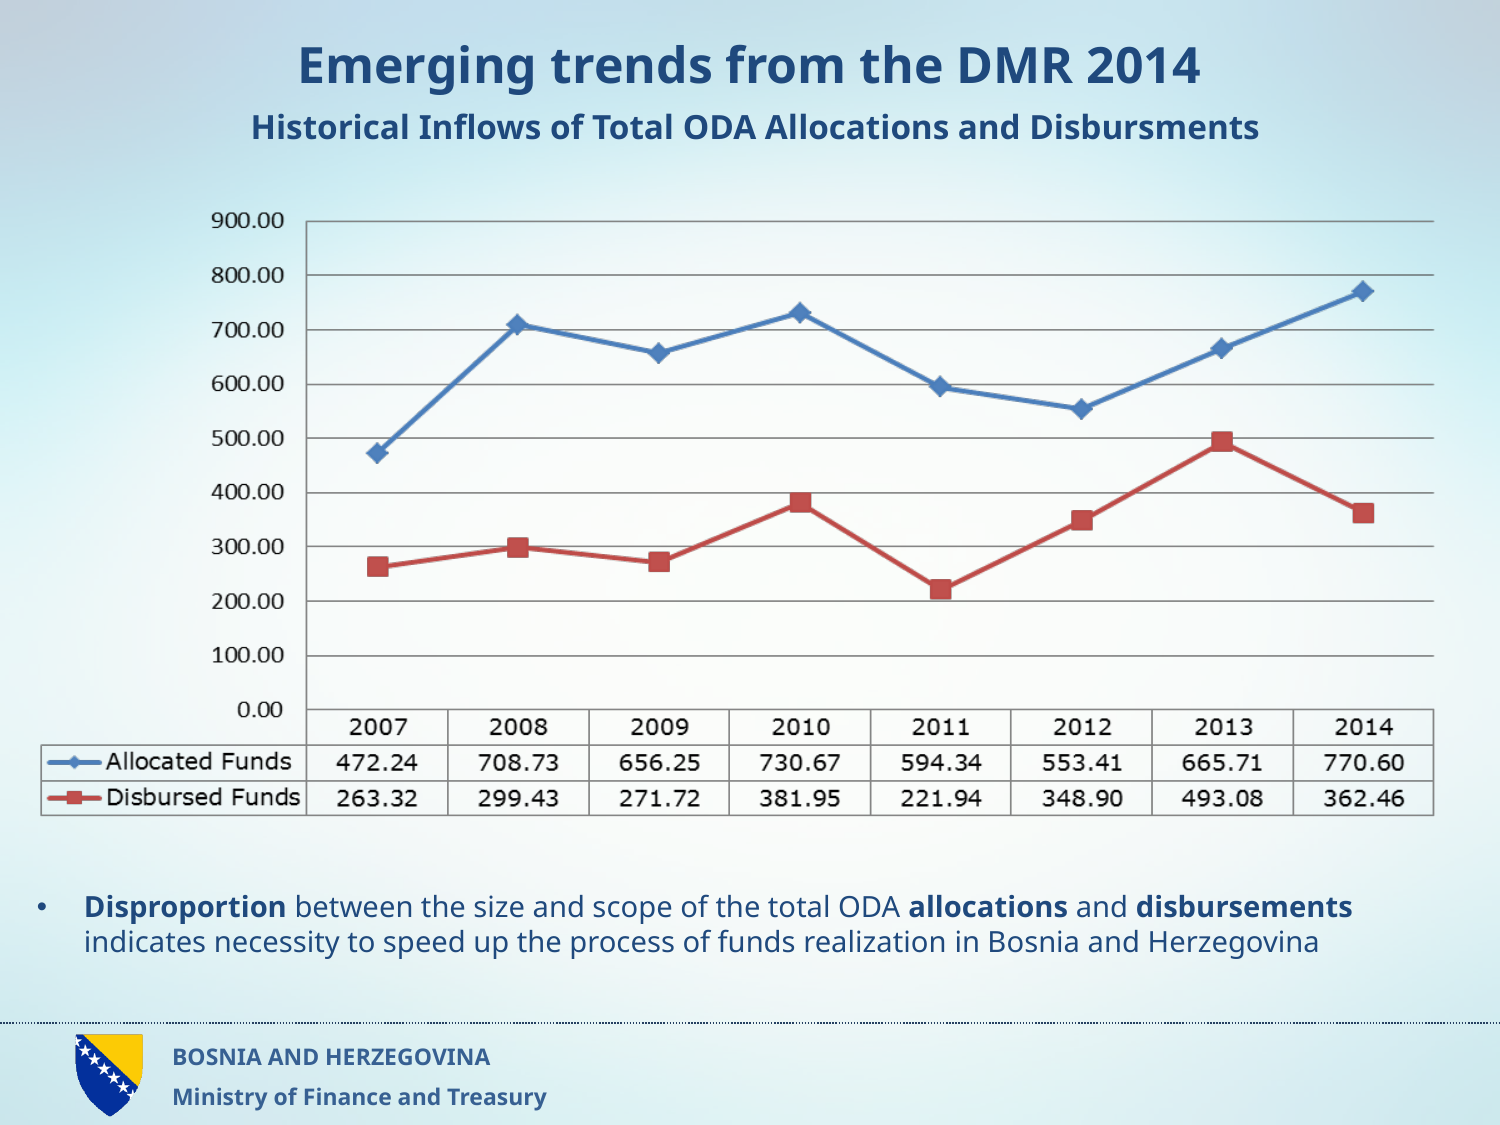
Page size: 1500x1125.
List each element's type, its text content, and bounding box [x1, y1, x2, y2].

text_box BOSNIA AND HERZEGOVINA Ministry of Finance and Treasury [157, 1034, 584, 1125]
text_box Disproportion between the size and scope of the total ODA allocations and disbursements indicates necessity to speed up the process of funds realization in Bosnia and Herzegovina [22, 881, 1452, 967]
picture [0, 207, 1463, 828]
picture [75, 1034, 143, 1117]
text_box Emerging trends from the DMR 2014 Historical Inflows of Total ODA Allocations and Disbursments [29, 25, 1483, 226]
